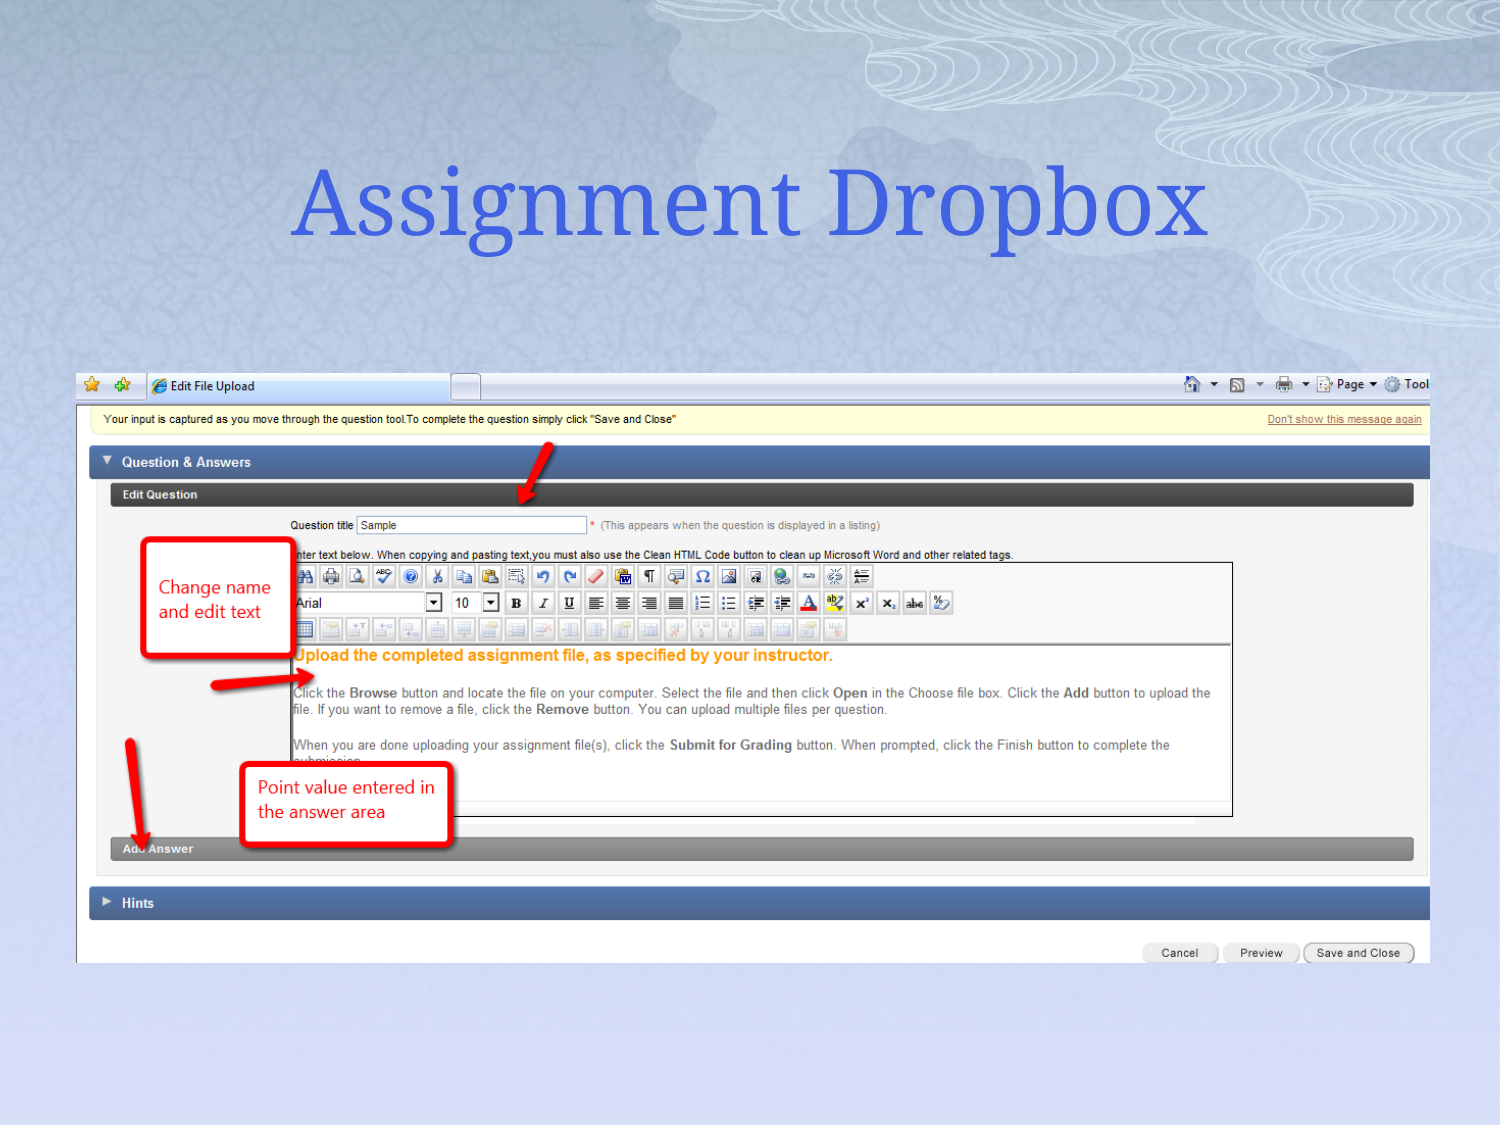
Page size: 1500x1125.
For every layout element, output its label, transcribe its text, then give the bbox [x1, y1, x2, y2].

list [76, 373, 1430, 963]
title Assignment Dropbox [75, 105, 1425, 293]
